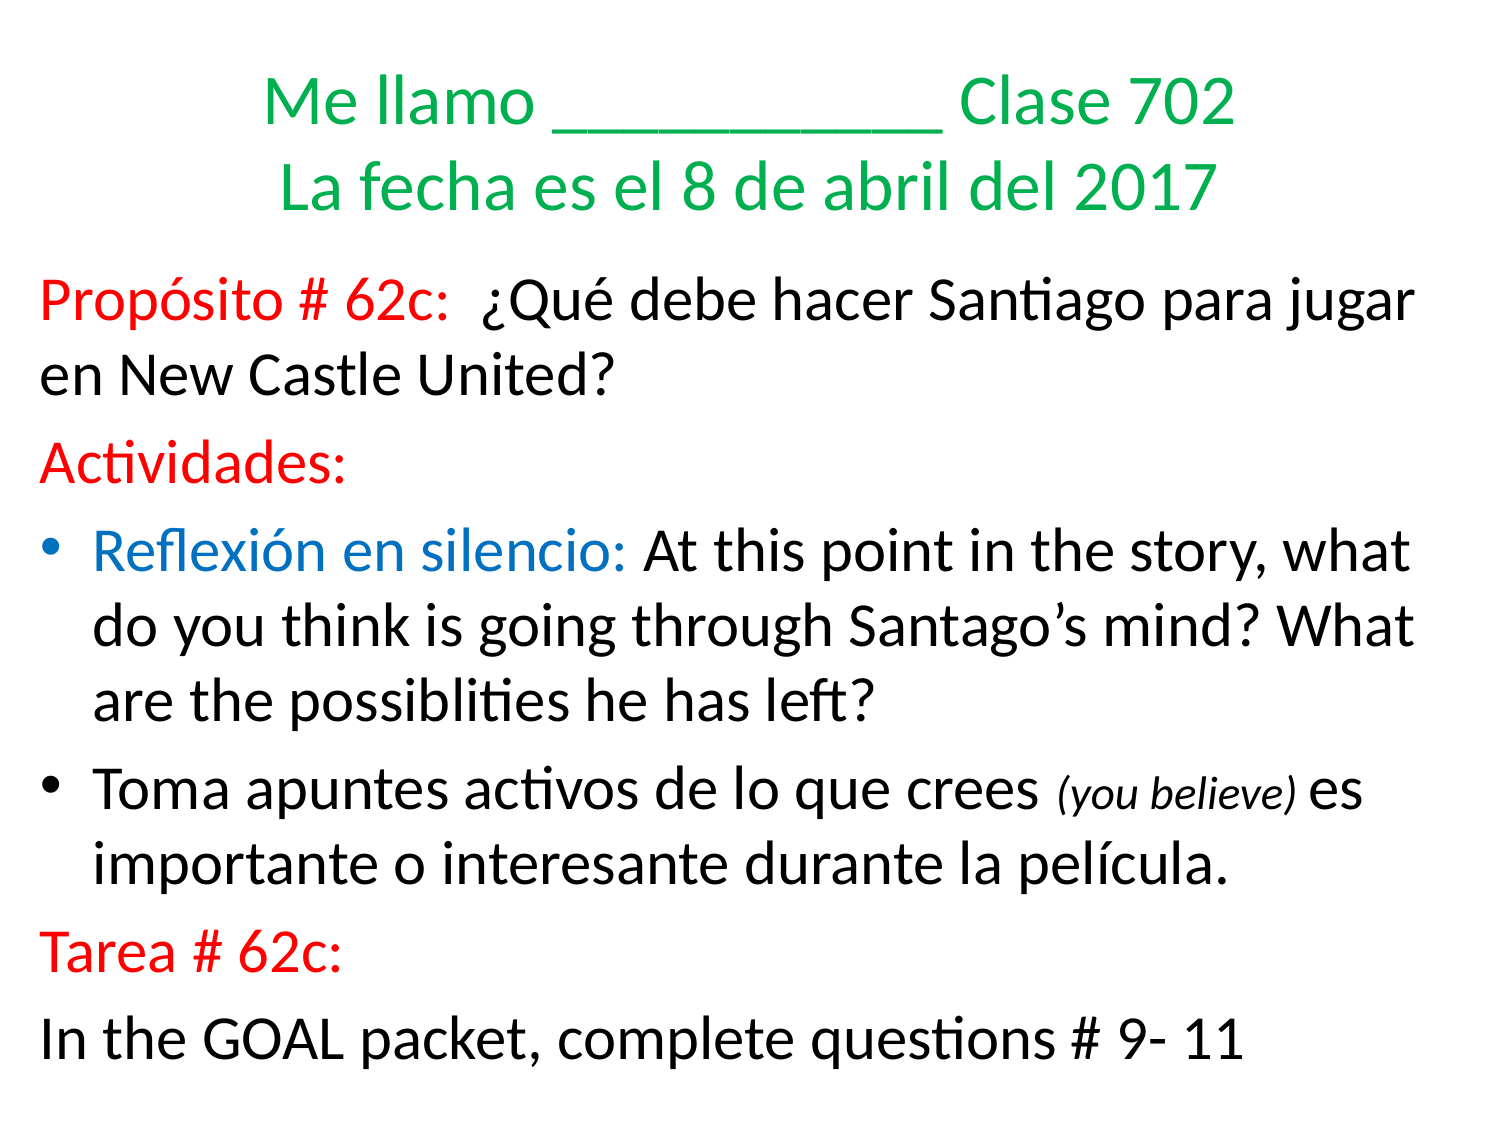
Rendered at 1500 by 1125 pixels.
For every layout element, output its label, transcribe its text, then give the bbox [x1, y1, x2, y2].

title Me llamo ___________ Clase 702 La fecha es el 8 de abril del 2017 [37, 45, 1463, 233]
list Propósito # 62c: ¿Qué debe hacer Santiago para jugar en New Castle United? Actividades: Reflexión en silencio: At this point in the story, what do you think is going through Santago’s mind? What are the possiblities he has left? Toma apuntes activos de lo que crees (you believe) es importante o interesante durante la película. Tarea # 62c: In the GOAL packet, complete questions # 9- 11 [24, 249, 1450, 1088]
